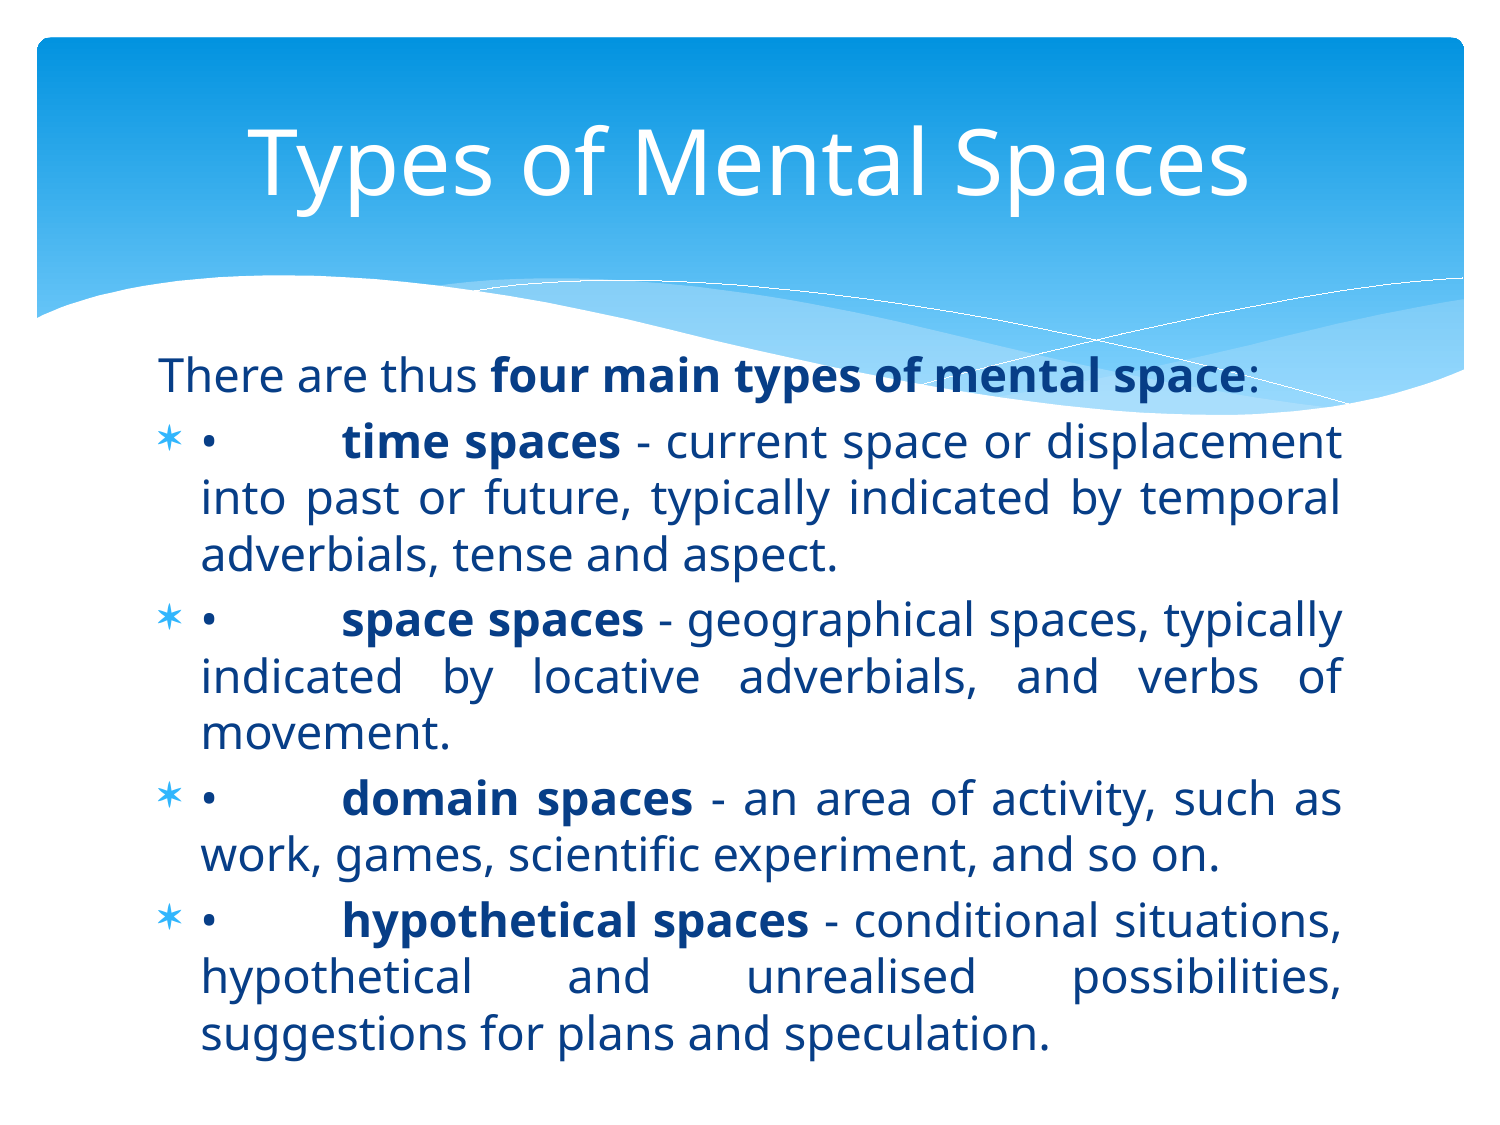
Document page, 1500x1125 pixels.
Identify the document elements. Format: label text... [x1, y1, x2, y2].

title Types of Mental Spaces [75, 55, 1425, 261]
list There are thus four main types of mental space: • time spaces - current space or displacement into past or future, typically indicated by temporal adverbials, tense and aspect. • space spaces - geographical spaces, typically indicated by locative adverbials, and verbs of movement. • domain spaces - an area of activity, such as work, games, scientific experiment, and so on. • hypothetical spaces - conditional situations, hypothetical and unrealised possibilities, suggestions for plans and speculation. [143, 338, 1359, 1125]
